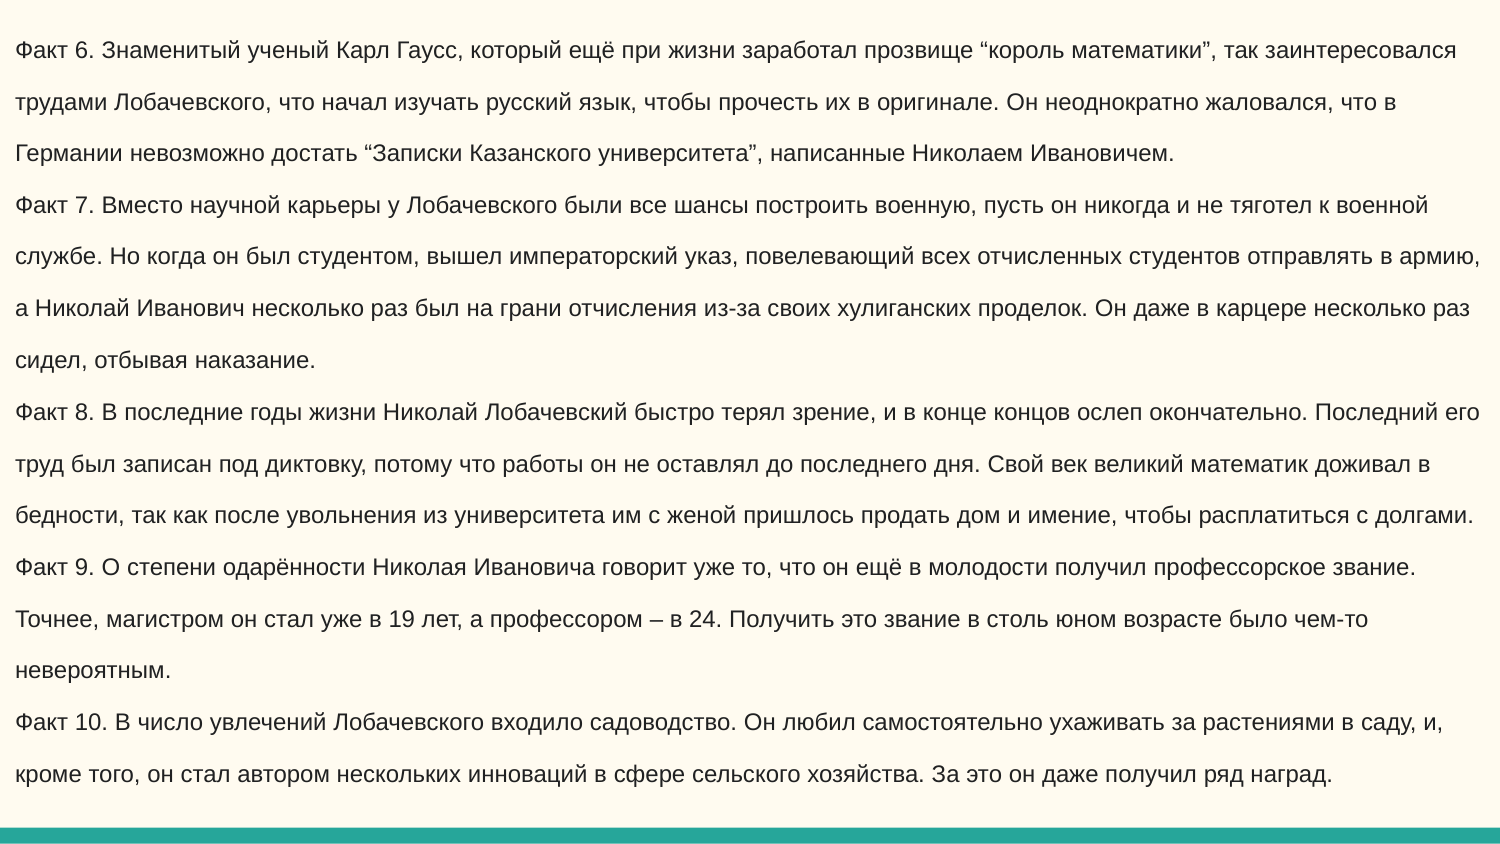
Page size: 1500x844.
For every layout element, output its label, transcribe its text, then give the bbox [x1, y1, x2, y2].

list Факт 6. Знаменитый ученый Карл Гаусс, который ещё при жизни заработал прозвище “король математики”, так заинтересовался трудами Лобачевского, что начал изучать русский язык, чтобы прочесть их в оригинале. Он неоднократно жаловался, что в Германии невозможно достать “Записки Казанского университета”, написанные Николаем Ивановичем. Факт 7. Вместо научной карьеры у Лобачевского были все шансы построить военную, пусть он никогда и не тяготел к военной службе. Но когда он был студентом, вышел императорский указ, повелевающий всех отчисленных студентов отправлять в армию, а Николай Иванович несколько раз был на грани отчисления из-за своих хулиганских проделок. Он даже в карцере несколько раз сидел, отбывая наказание. Факт 8. В последние годы жизни Николай Лобачевский быстро терял зрение, и в конце концов ослеп окончательно. Последний его труд был записан под диктовку, потому что работы он не оставлял до последнего дня. Свой век великий математик доживал в бедности, так как после увольнения из университета им с женой пришлось продать дом и имение, чтобы расплатиться с долгами. Факт 9. О степени одарённости Николая Ивановича говорит уже то, что он ещё в молодости получил профессорское звание. Точнее, магистром он стал уже в 19 лет, а профессором – в 24. Получить это звание в столь юном возрасте было чем-то невероятным. Факт 10. В число увлечений Лобачевского входило садоводство. Он любил самостоятельно ухаживать за растениями в саду, и, кроме того, он стал автором нескольких инноваций в сфере сельского хозяйства. За это он даже получил ряд наград. [0, 0, 1500, 844]
